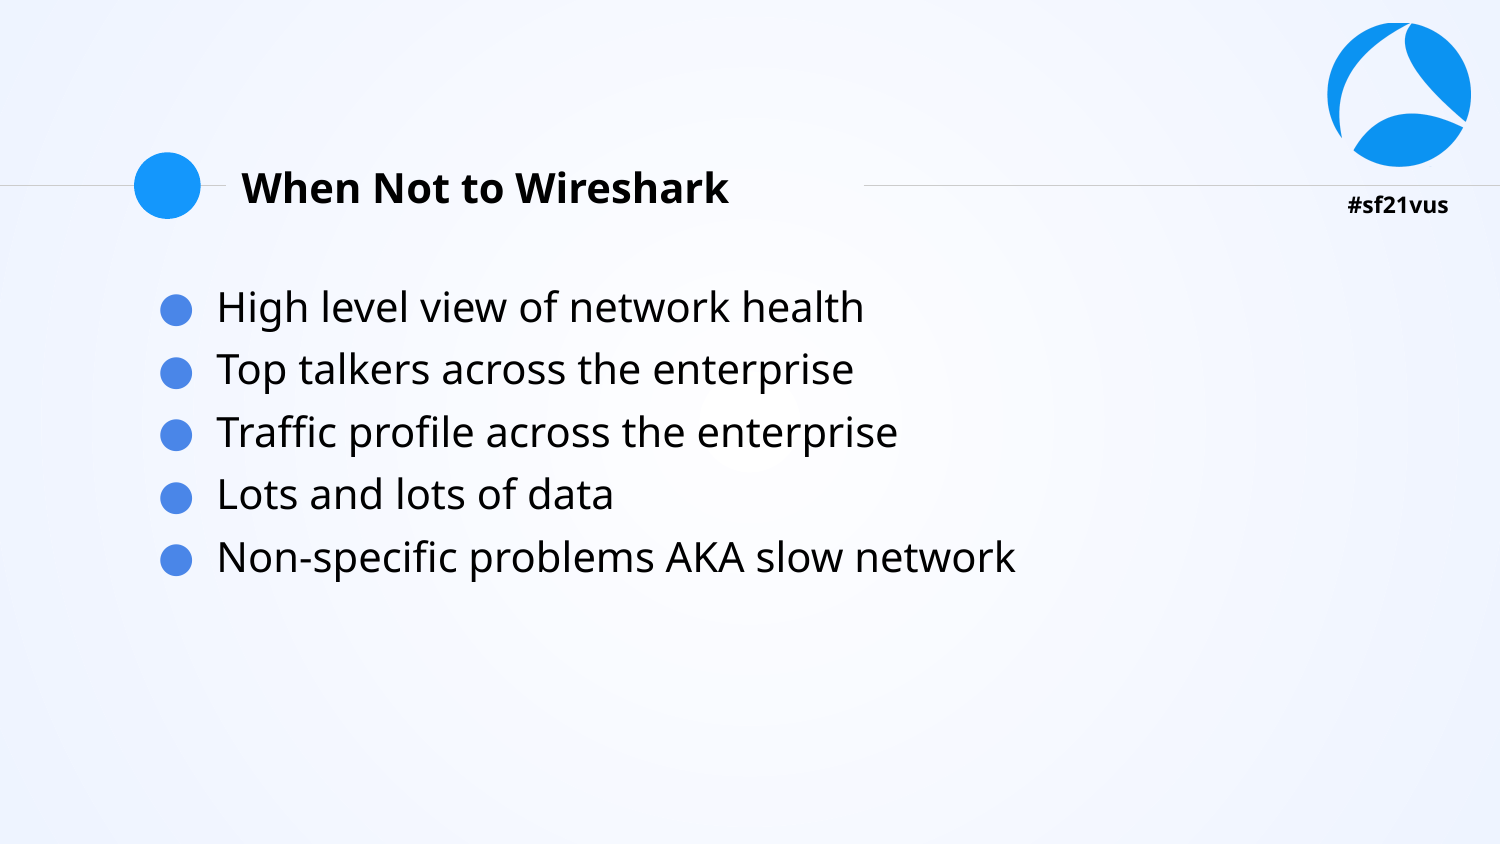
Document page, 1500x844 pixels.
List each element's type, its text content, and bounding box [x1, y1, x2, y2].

title When Not to Wireshark [226, 151, 863, 223]
picture [1327, 23, 1471, 167]
list High level view of network health Top talkers across the enterprise Traffic profile across the enterprise Lots and lots of data Non-specific problems AKA slow network [126, 265, 1163, 796]
